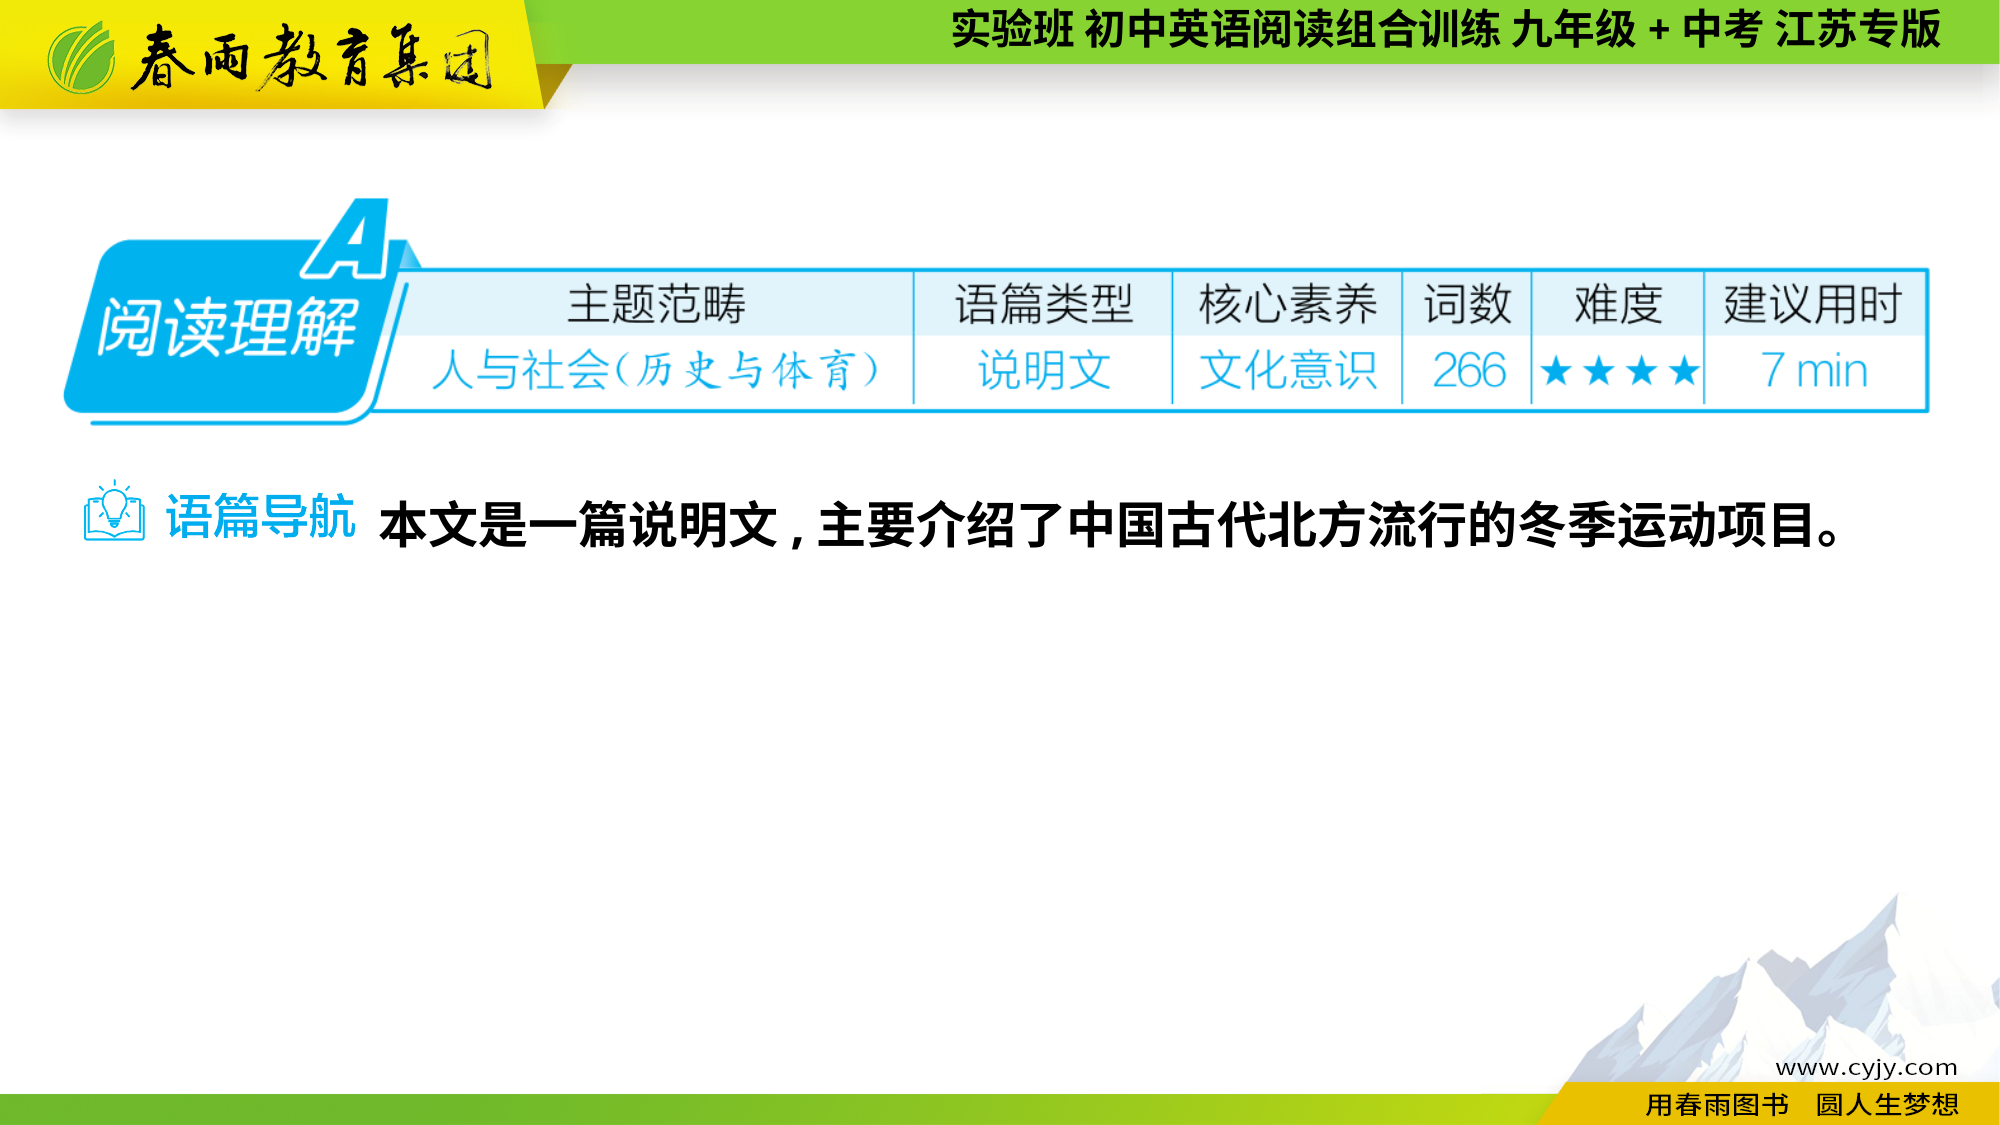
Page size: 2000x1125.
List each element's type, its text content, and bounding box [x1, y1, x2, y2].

picture [0, 0, 2000, 1125]
list 本文是一篇说明文,主要介绍了中国古代北方流行的冬季运动项目。 [59, 456, 1944, 551]
